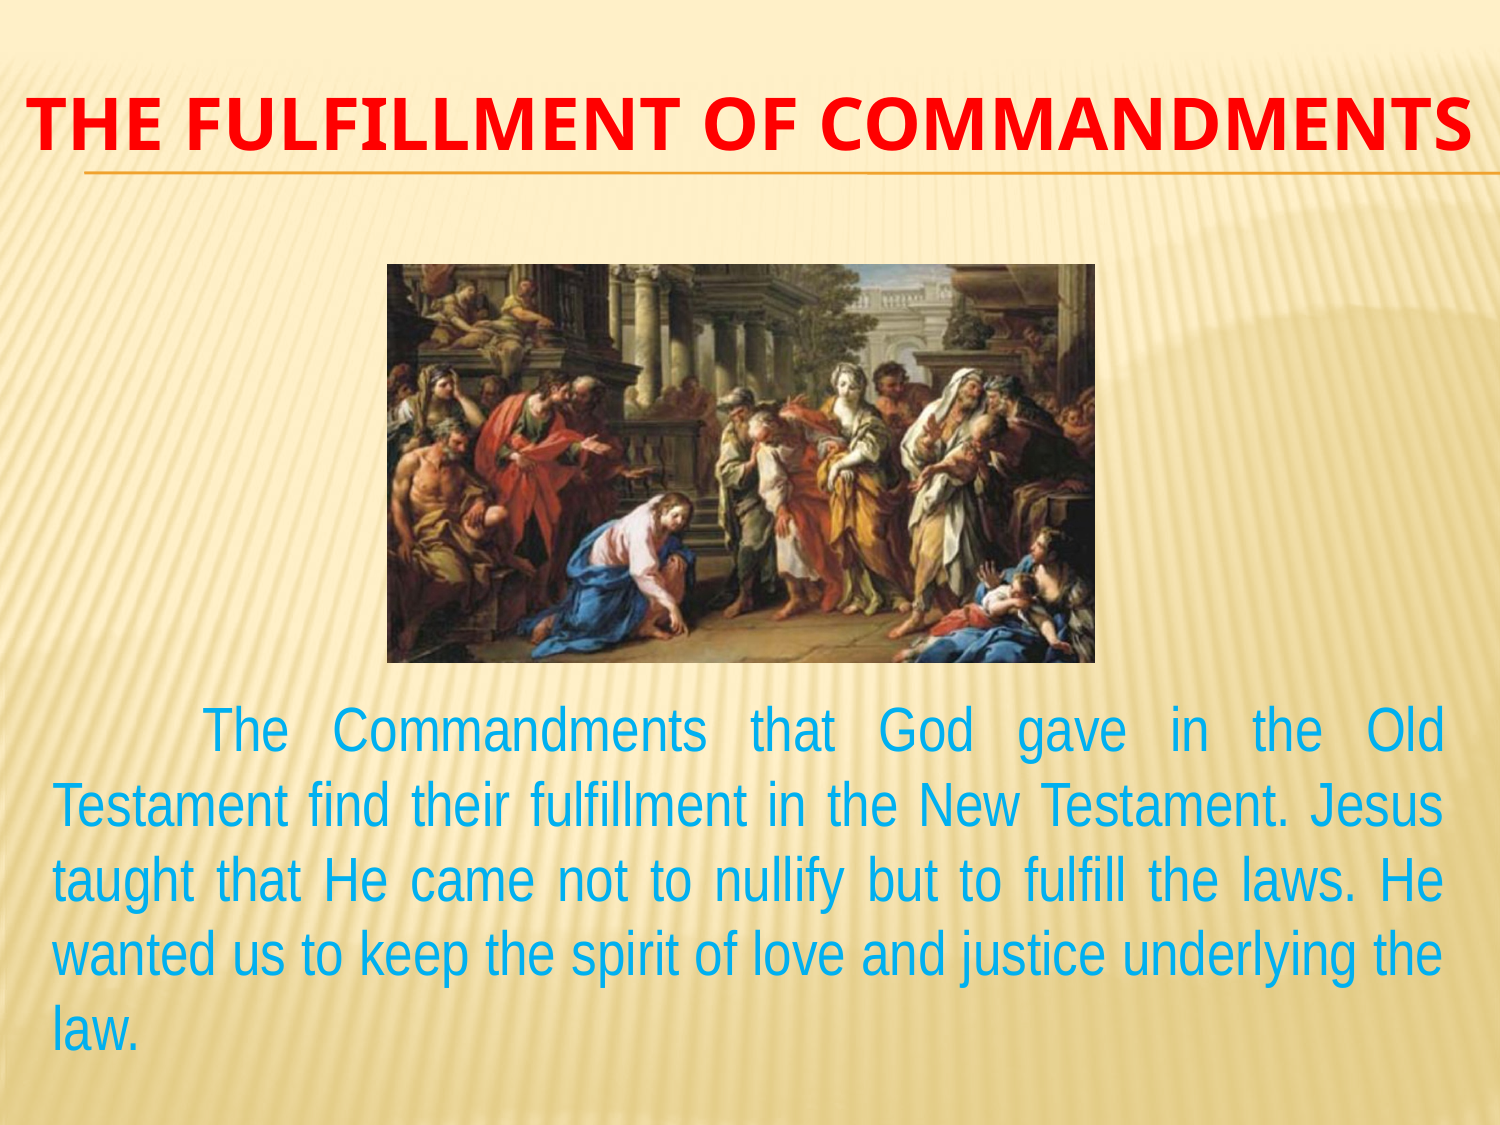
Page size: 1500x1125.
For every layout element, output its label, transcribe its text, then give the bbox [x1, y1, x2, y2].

picture [387, 264, 1095, 663]
text_box The Commandments that God gave in the Old Testament find their fulfillment in the New Testament. Jesus taught that He came not to nullify but to fulfill the laws. He wanted us to keep the spirit of love and justice underlying the law. [37, 681, 1463, 1071]
text_box THE FULFILLMENT OF COMMANDMENTS [0, 70, 1500, 173]
